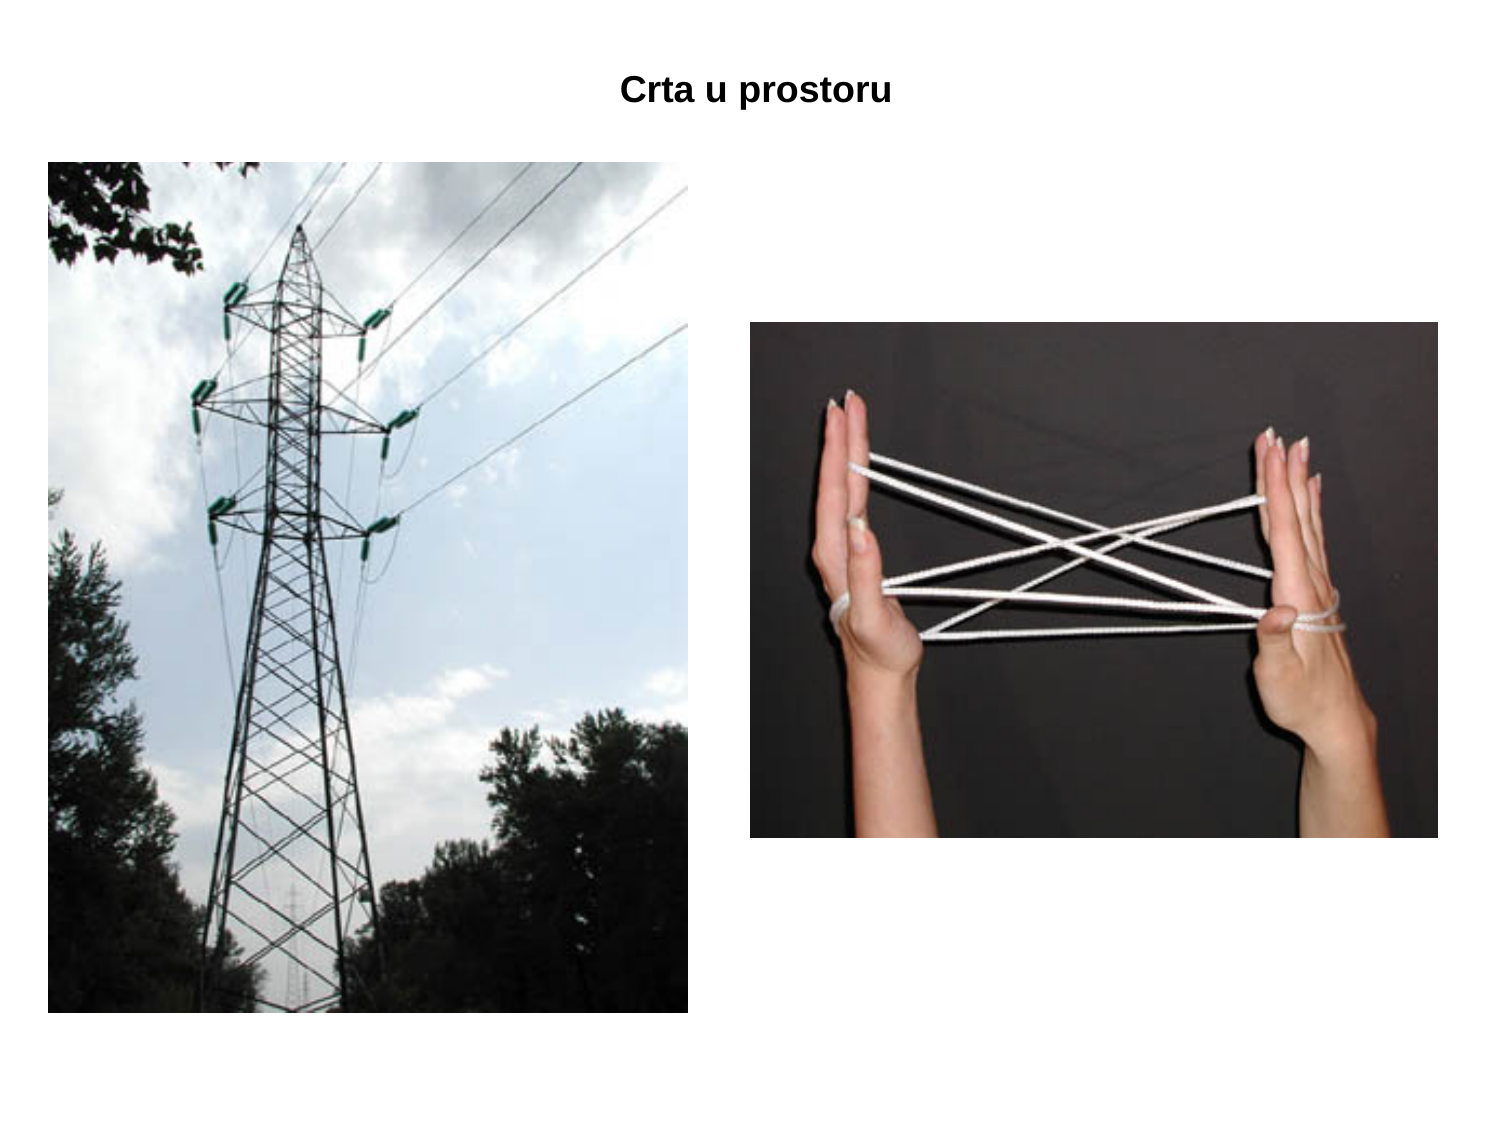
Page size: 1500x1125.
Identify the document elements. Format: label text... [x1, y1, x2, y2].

picture [48, 162, 688, 1013]
picture [749, 322, 1438, 838]
title Crta u prostoru [574, 62, 938, 113]
